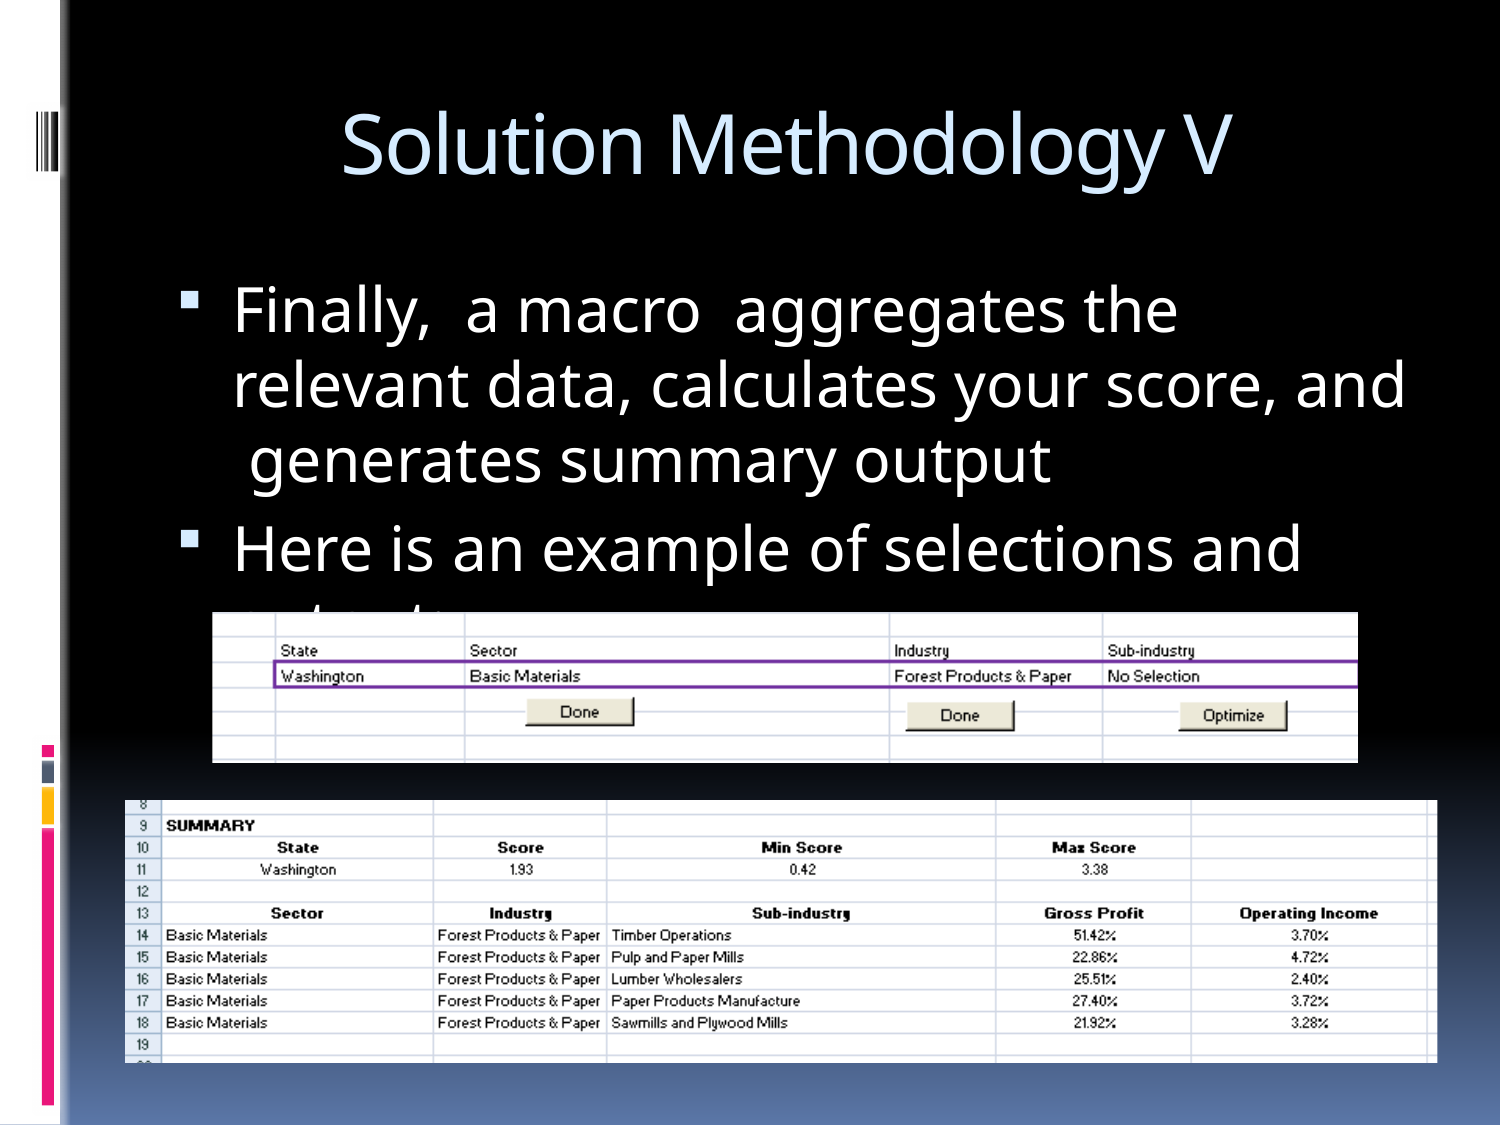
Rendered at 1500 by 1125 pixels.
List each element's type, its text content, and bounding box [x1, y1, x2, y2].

picture [211, 611, 1359, 763]
picture [124, 799, 1438, 1063]
list Finally, a macro aggregates the relevant data, calculates your score, and generates summary output Here is an example of selections and output: [150, 262, 1425, 792]
title Solution Methodology V [150, 83, 1425, 234]
